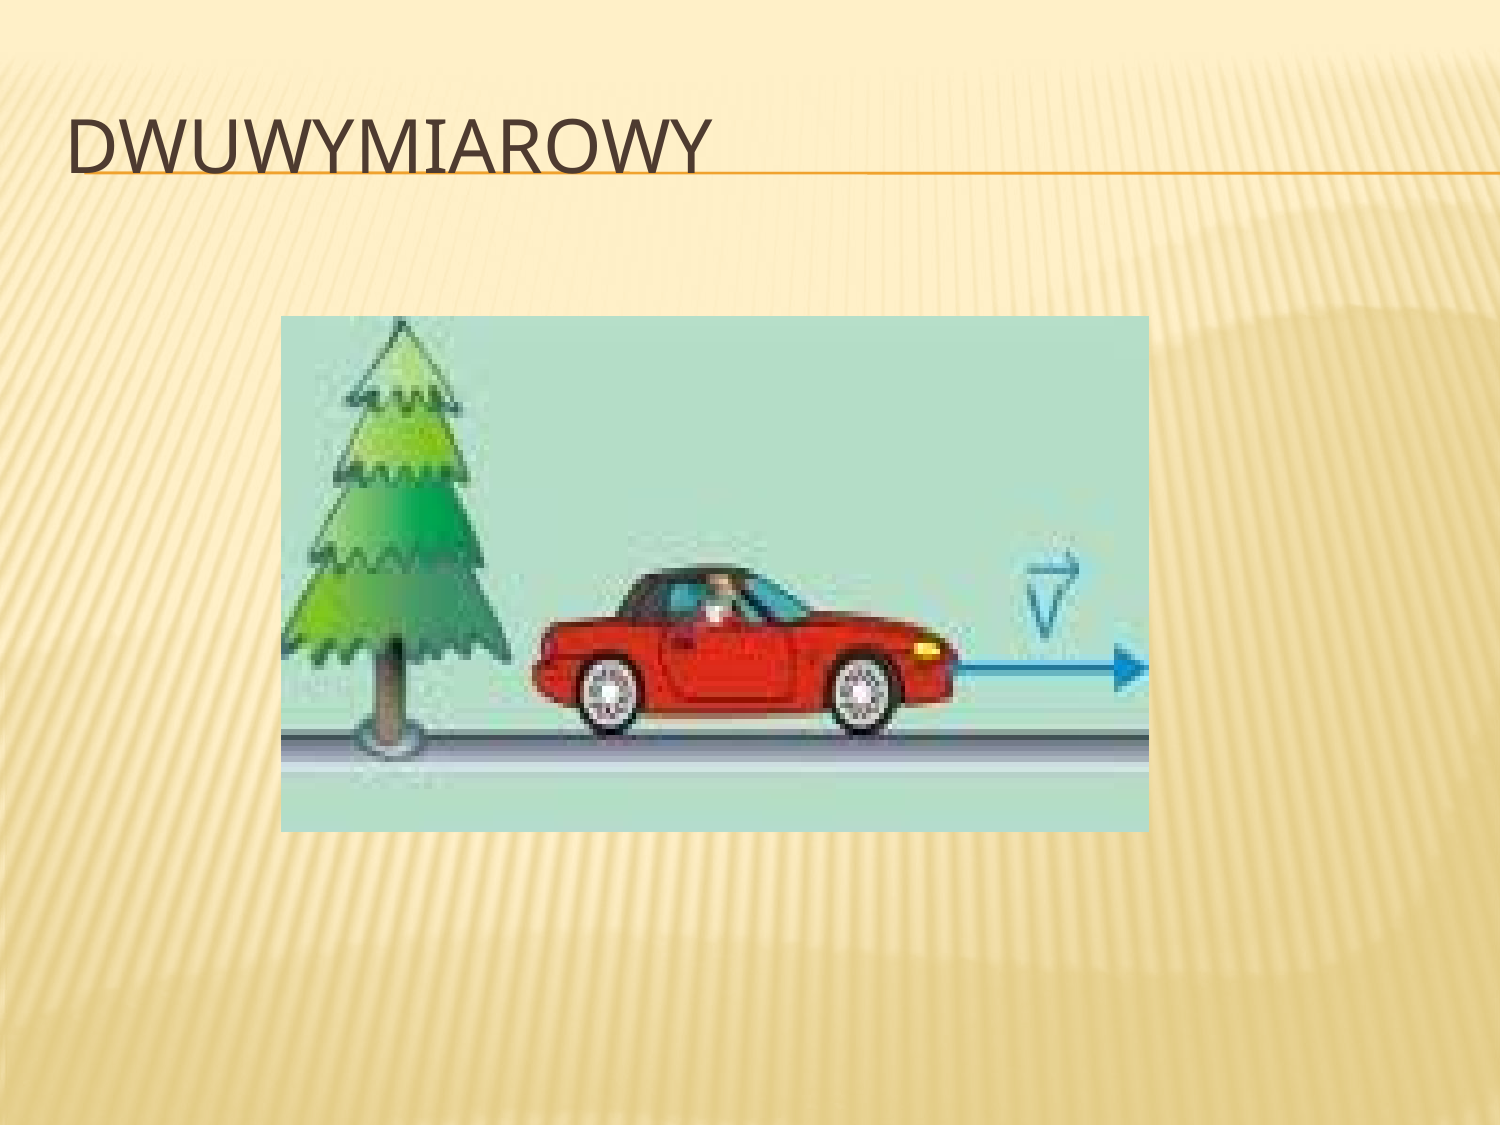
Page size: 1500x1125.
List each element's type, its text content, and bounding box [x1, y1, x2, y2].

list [280, 316, 1149, 833]
title Dwuwymiarowy [50, 75, 1475, 213]
